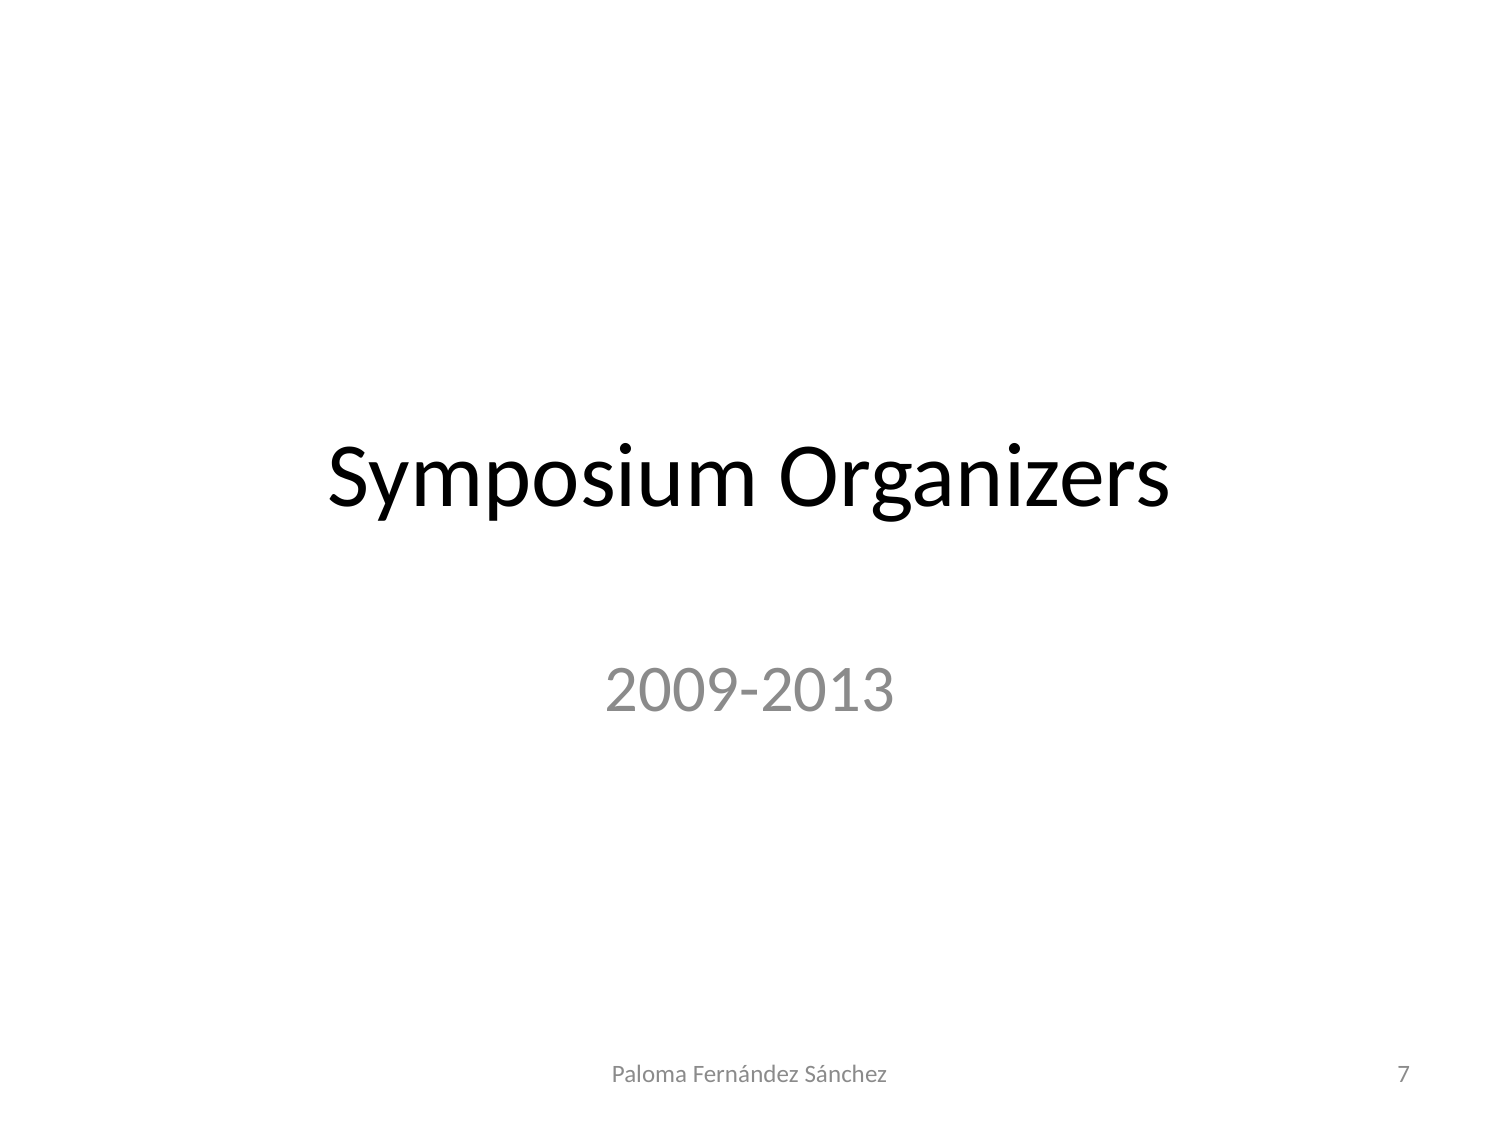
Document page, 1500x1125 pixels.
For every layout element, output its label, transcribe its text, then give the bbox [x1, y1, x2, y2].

slide_number 7 [1074, 1042, 1425, 1103]
title Symposium Organizers [112, 349, 1388, 591]
subtitle 2009-2013 [225, 637, 1275, 925]
footer Paloma Fernández Sánchez [512, 1042, 988, 1103]
